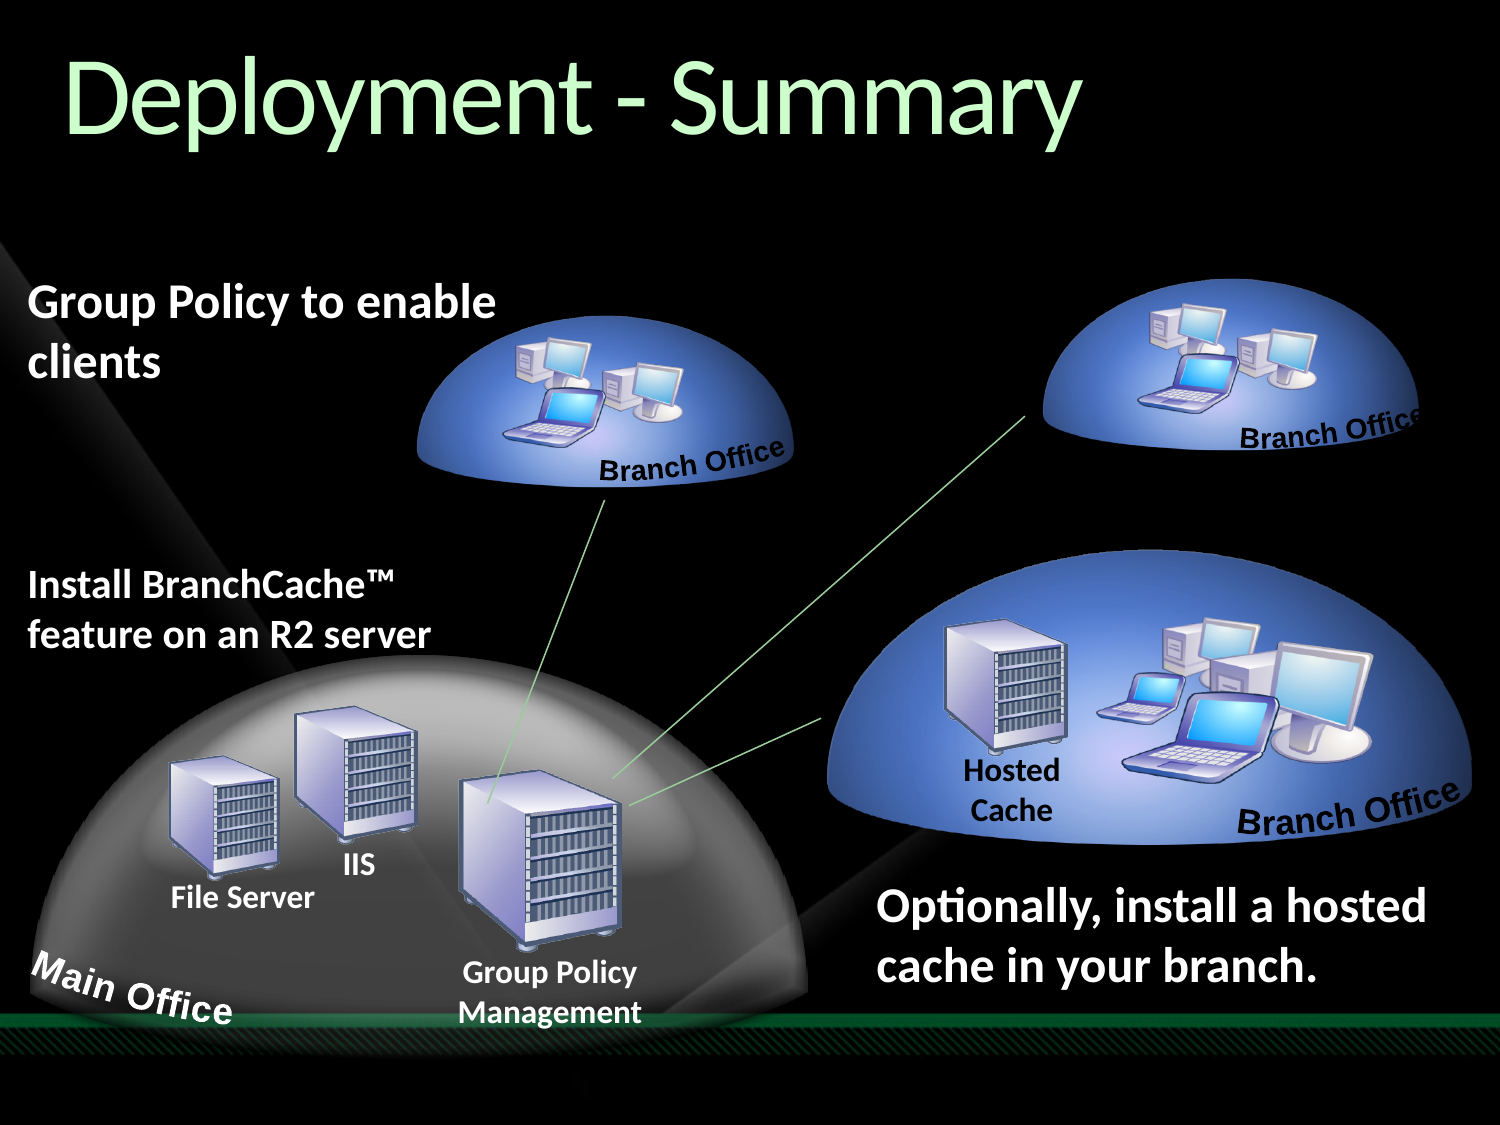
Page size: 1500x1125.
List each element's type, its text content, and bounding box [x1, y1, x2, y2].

title Deployment - Summary [62, 37, 1438, 161]
text_box Optionally, install a hosted cache in your branch. [861, 879, 1475, 1090]
picture [0, 0, 1500, 1125]
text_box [628, 717, 822, 806]
text_box Group Policy to enable clients [12, 260, 588, 396]
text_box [393, 592, 606, 711]
text_box Install BranchCache™ feature on an R2 server [12, 549, 525, 665]
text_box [612, 415, 1026, 779]
